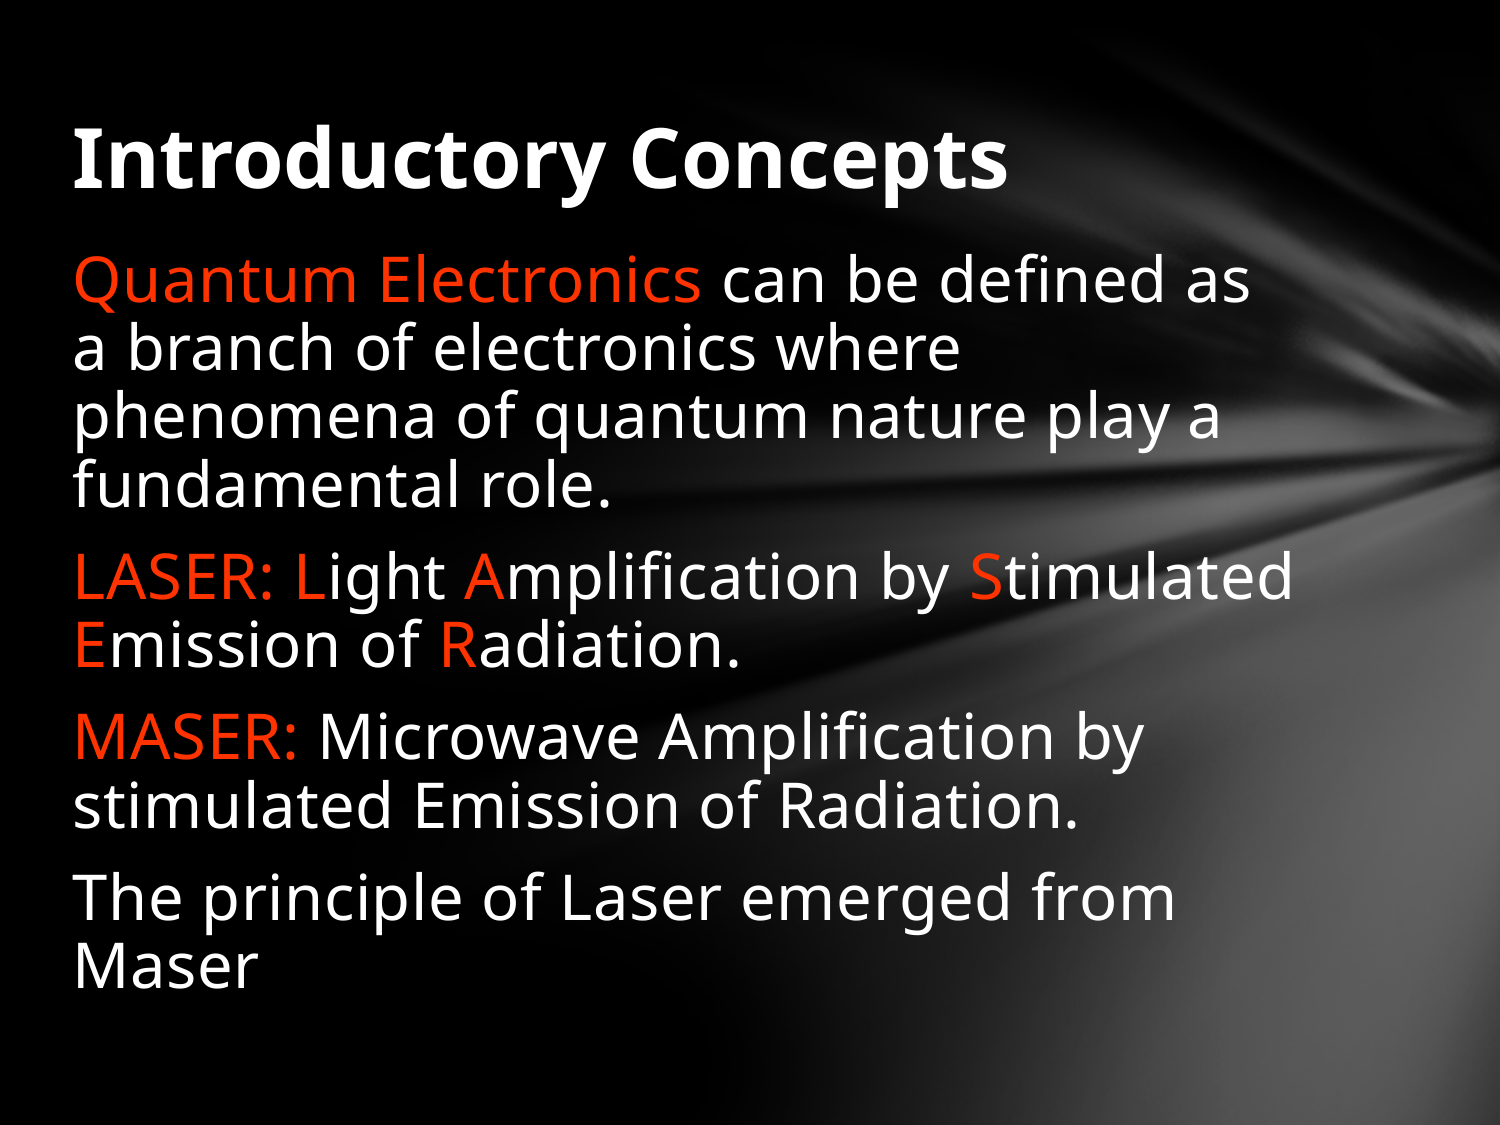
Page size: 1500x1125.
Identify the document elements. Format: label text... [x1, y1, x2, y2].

list Quantum Electronics can be defined as a branch of electronics where phenomena of quantum nature play a fundamental role. LASER: Light Amplification by Stimulated Emission of Radiation. MASER: Microwave Amplification by stimulated Emission of Radiation. The principle of Laser emerged from Maser [57, 239, 1318, 1015]
title Introductory Concepts [57, 37, 1318, 213]
